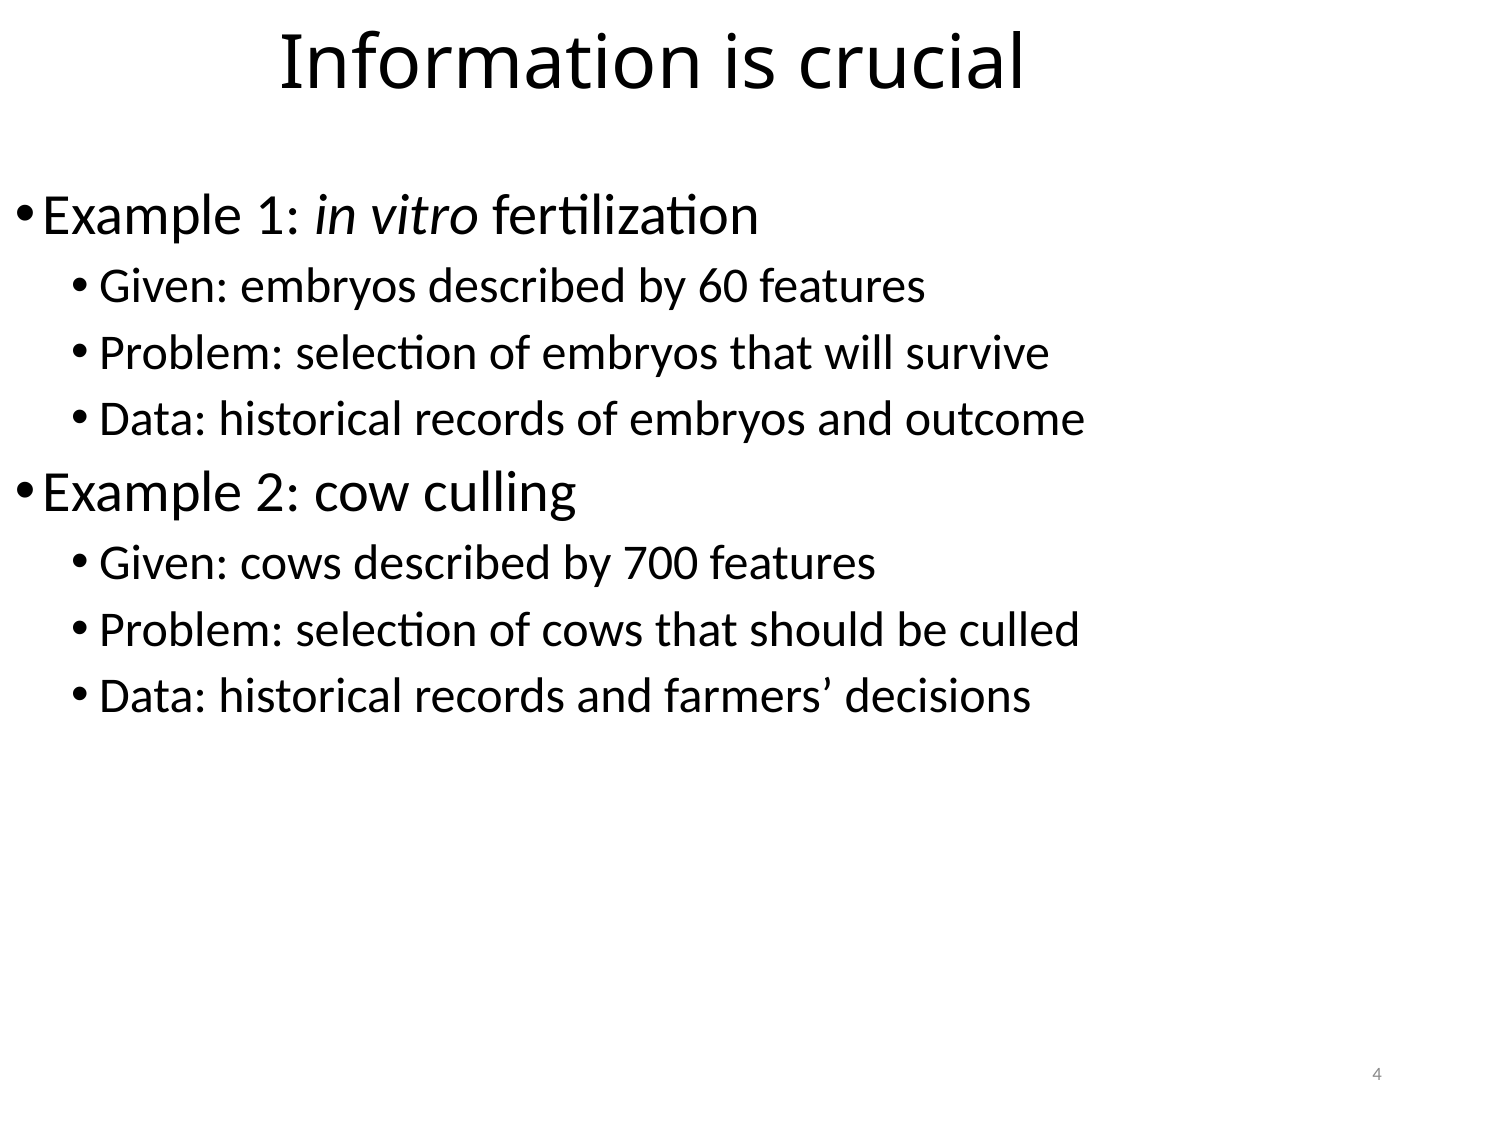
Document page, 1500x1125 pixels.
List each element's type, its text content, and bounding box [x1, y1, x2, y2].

list Example 1: in vitro fertilization Given: embryos described by 60 features Problem: selection of embryos that will survive Data: historical records of embryos and outcome Example 2: cow culling Given: cows described by 700 features Problem: selection of cows that should be culled Data: historical records and farmers’ decisions [0, 177, 1350, 830]
slide_number 4 [1059, 1042, 1397, 1103]
title Information is crucial [245, 0, 1500, 159]
